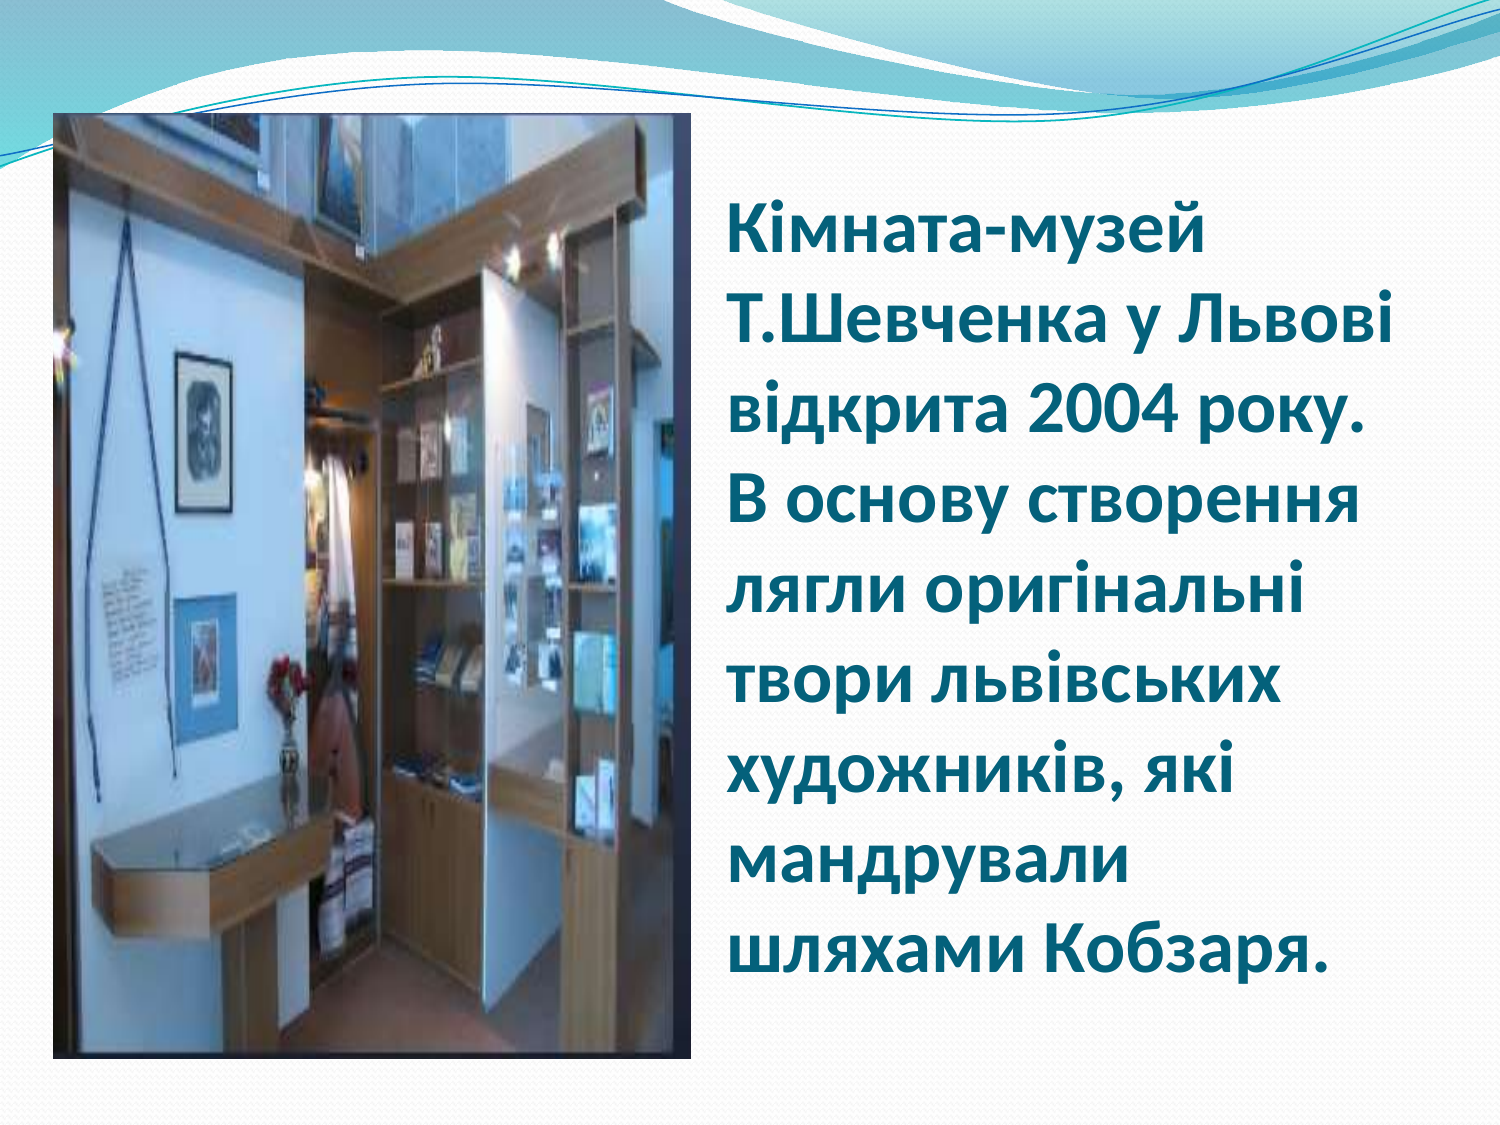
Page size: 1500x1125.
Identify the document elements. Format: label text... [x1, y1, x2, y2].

title Кімната-музей Т.Шевченка у Львові відкрита 2004 року. В основу створення лягли оригінальні твори львівських художників, які мандрували шляхами Кобзаря. [726, 125, 1438, 988]
picture [52, 113, 692, 1059]
